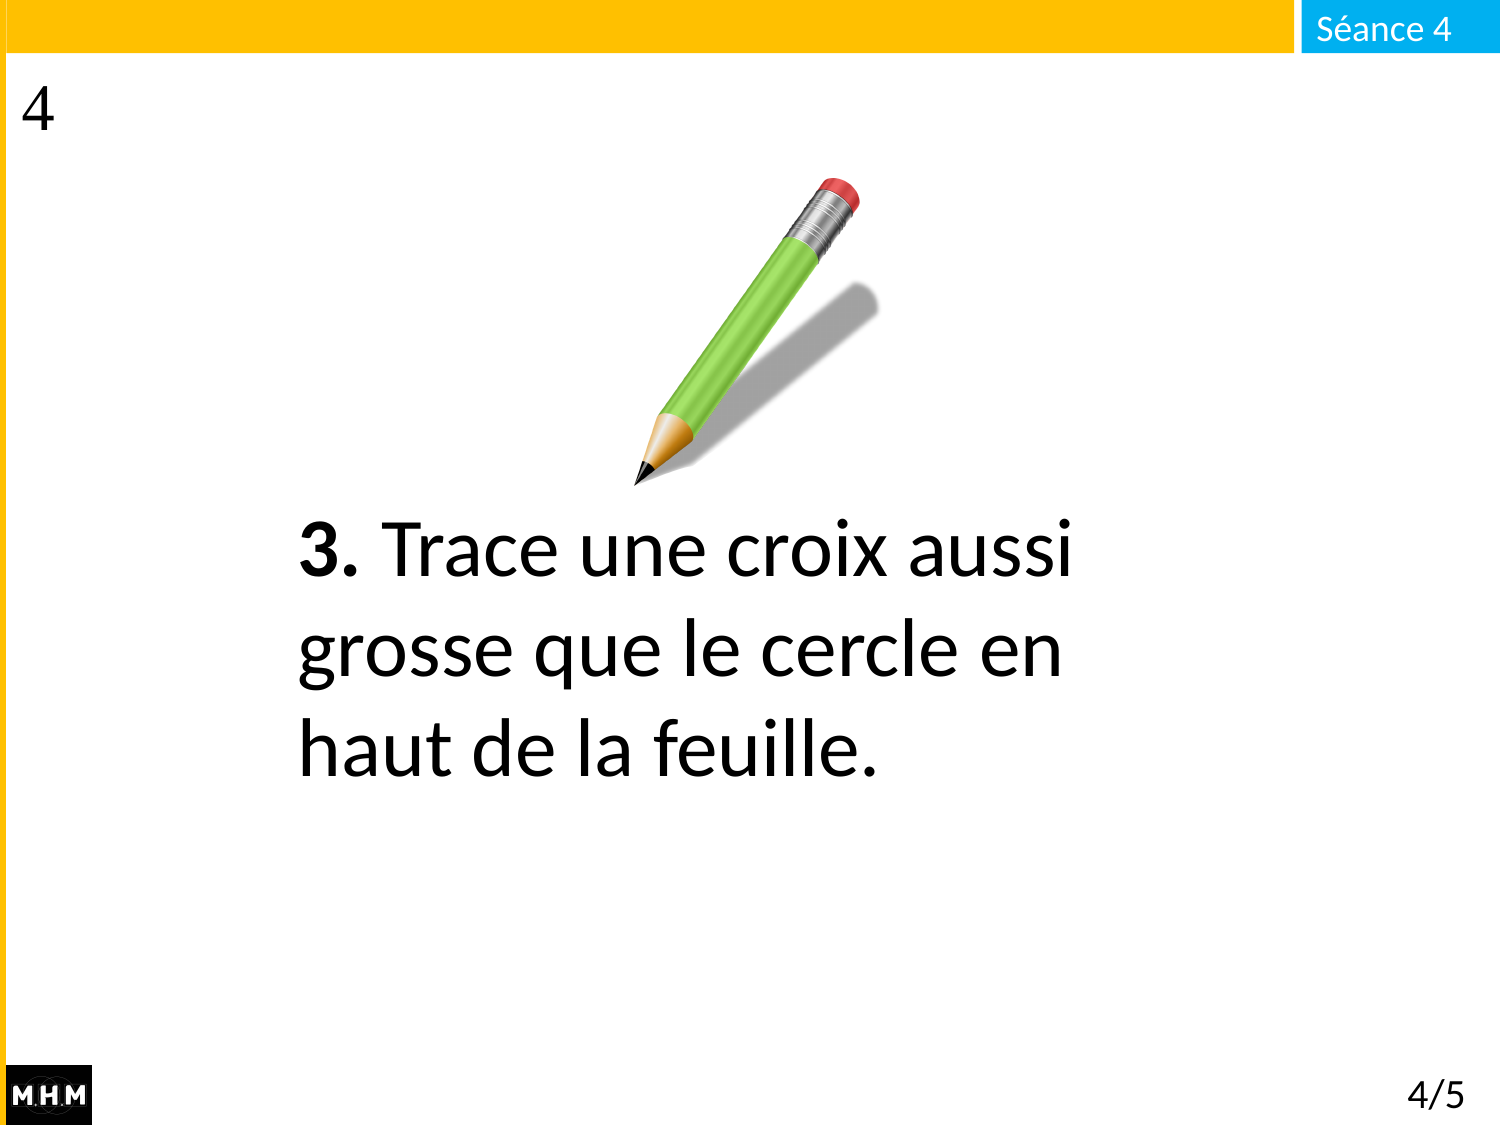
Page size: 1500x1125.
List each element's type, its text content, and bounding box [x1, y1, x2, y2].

picture [6, 1065, 92, 1125]
picture [634, 178, 883, 486]
list 4/5 [1373, 1064, 1500, 1125]
text_box 3. Trace une croix aussi grosse que le cercle en haut de la feuille. [282, 485, 1235, 801]
